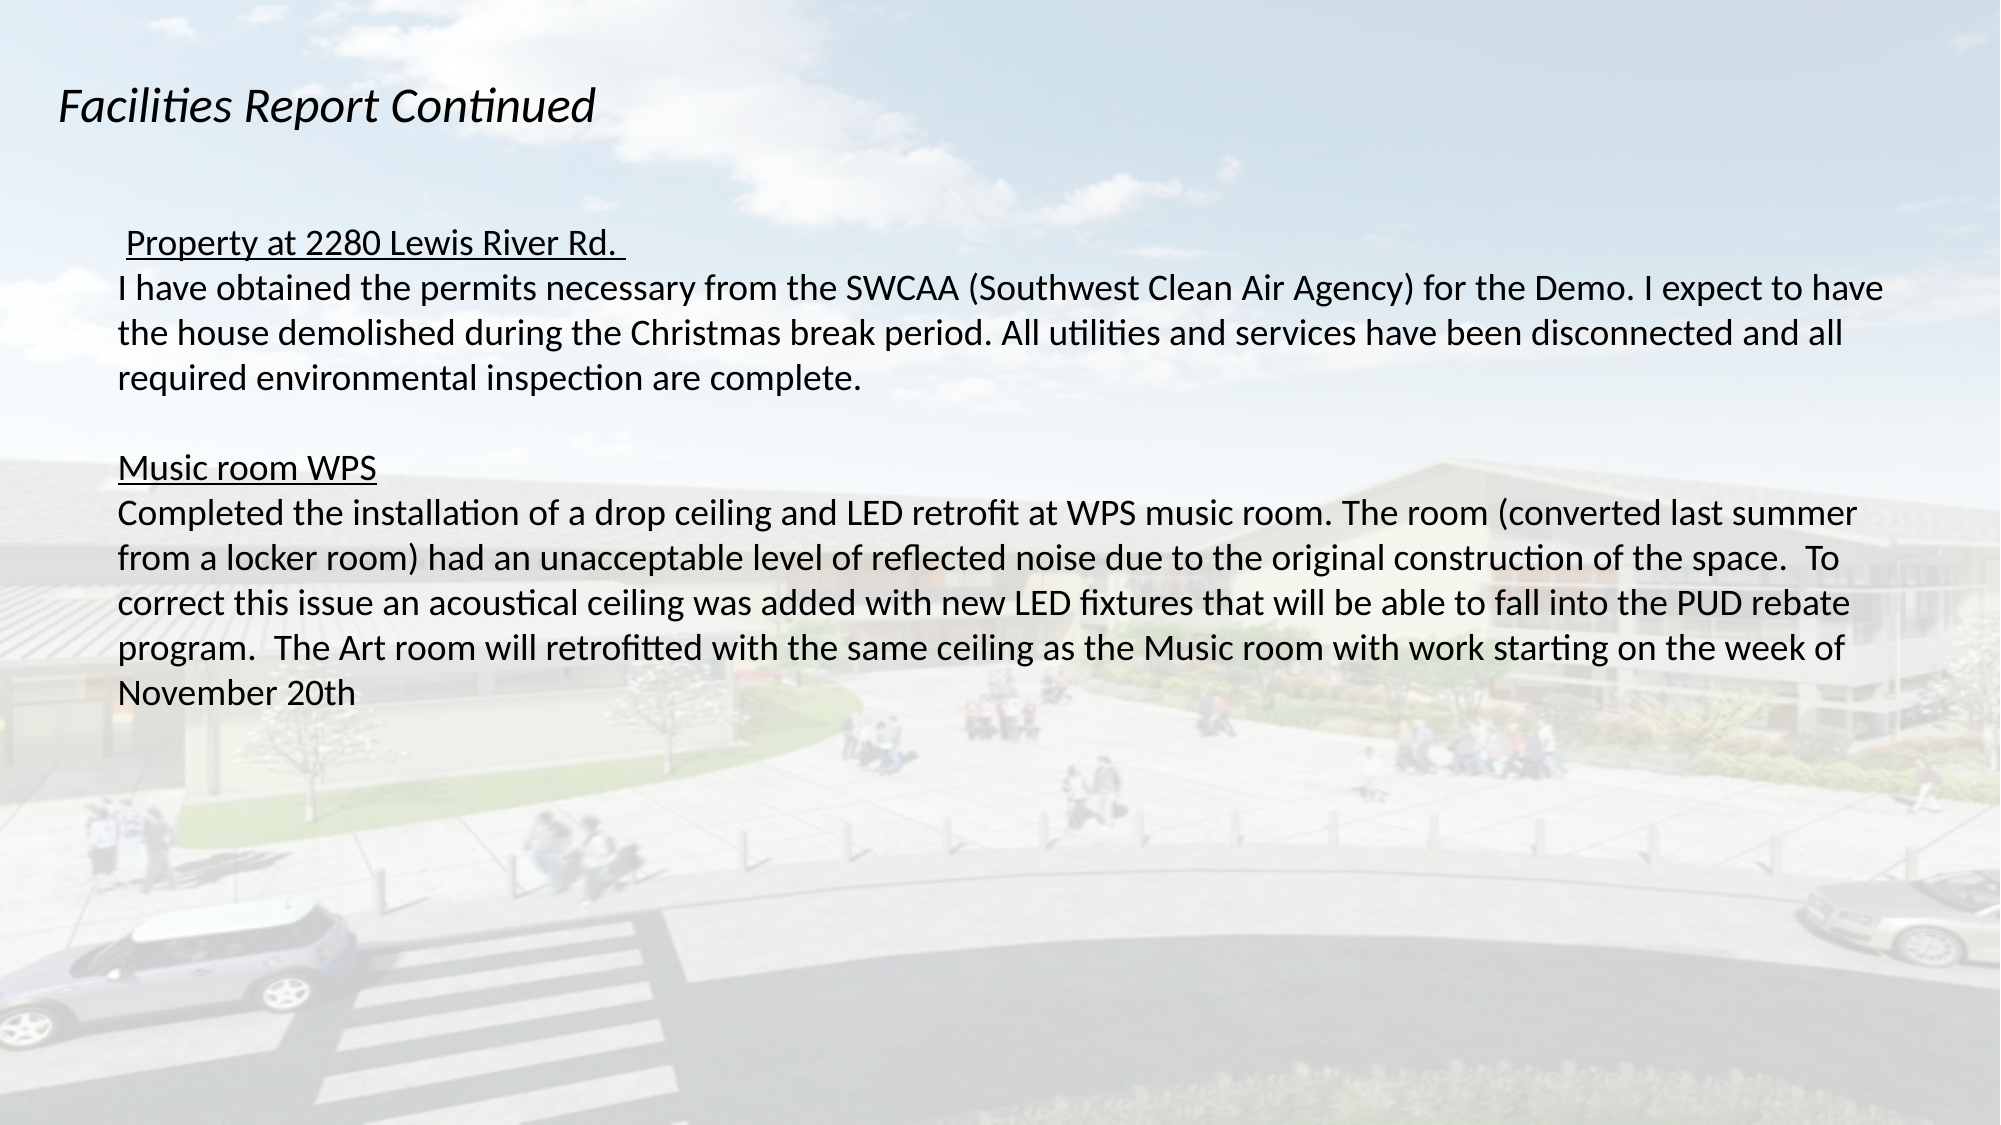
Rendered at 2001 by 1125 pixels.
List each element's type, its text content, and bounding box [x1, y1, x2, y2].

text_box Facilities Report Continued [43, 65, 612, 141]
text_box Property at 2280 Lewis River Rd. I have obtained the permits necessary from the SWCAA (Southwest Clean Air Agency) for the Demo. I expect to have the house demolished during the Christmas break period. All utilities and services have been disconnected and all required environmental inspection are complete. Music room WPS Completed the installation of a drop ceiling and LED retrofit at WPS music room. The room (converted last summer from a locker room) had an unacceptable level of reflected noise due to the original construction of the space. To correct this issue an acoustical ceiling was added with new LED fixtures that will be able to fall into the PUD rebate program. The Art room will retrofitted with the same ceiling as the Music room with work starting on the week of November 20th [102, 203, 1940, 856]
